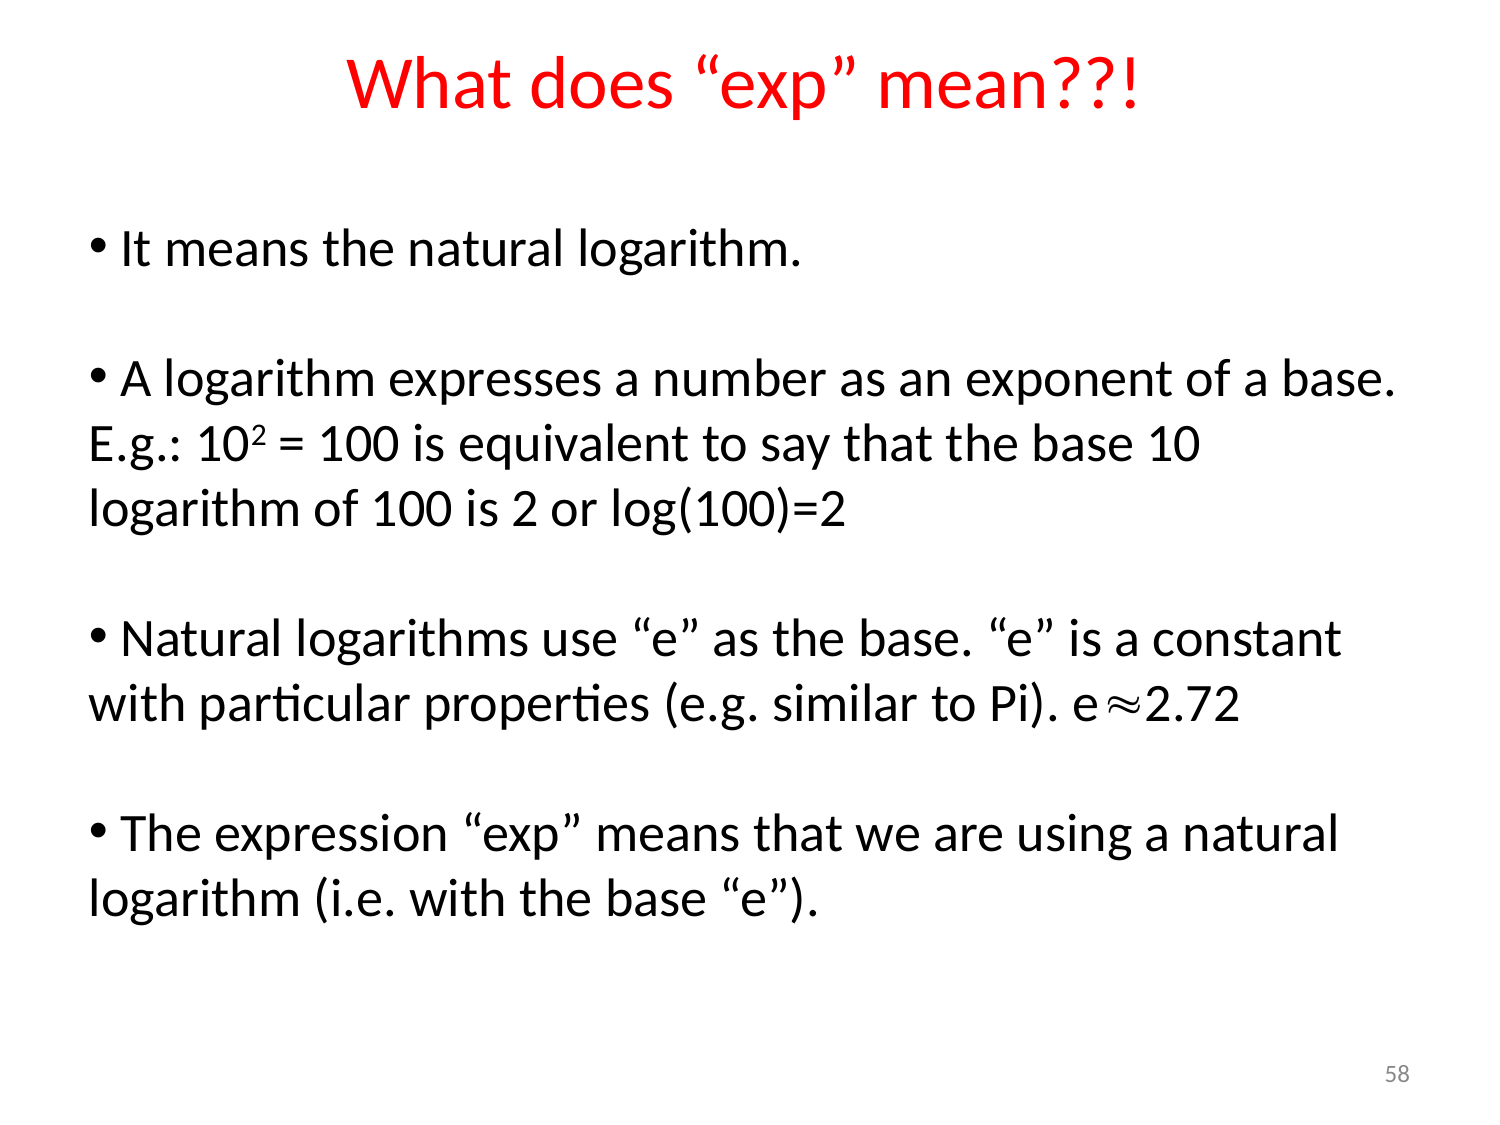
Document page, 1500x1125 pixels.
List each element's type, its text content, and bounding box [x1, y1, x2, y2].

title What does “exp” mean??! [64, 13, 1425, 144]
text_box It means the natural logarithm. A logarithm expresses a number as an exponent of a base. E.g.: 102 = 100 is equivalent to say that the base 10 logarithm of 100 is 2 or log(100)=2 Natural logarithms use “e” as the base. “e” is a constant with particular properties (e.g. similar to Pi). e2.72 The expression “exp” means that we are using a natural logarithm (i.e. with the base “e”). [74, 205, 1433, 1125]
